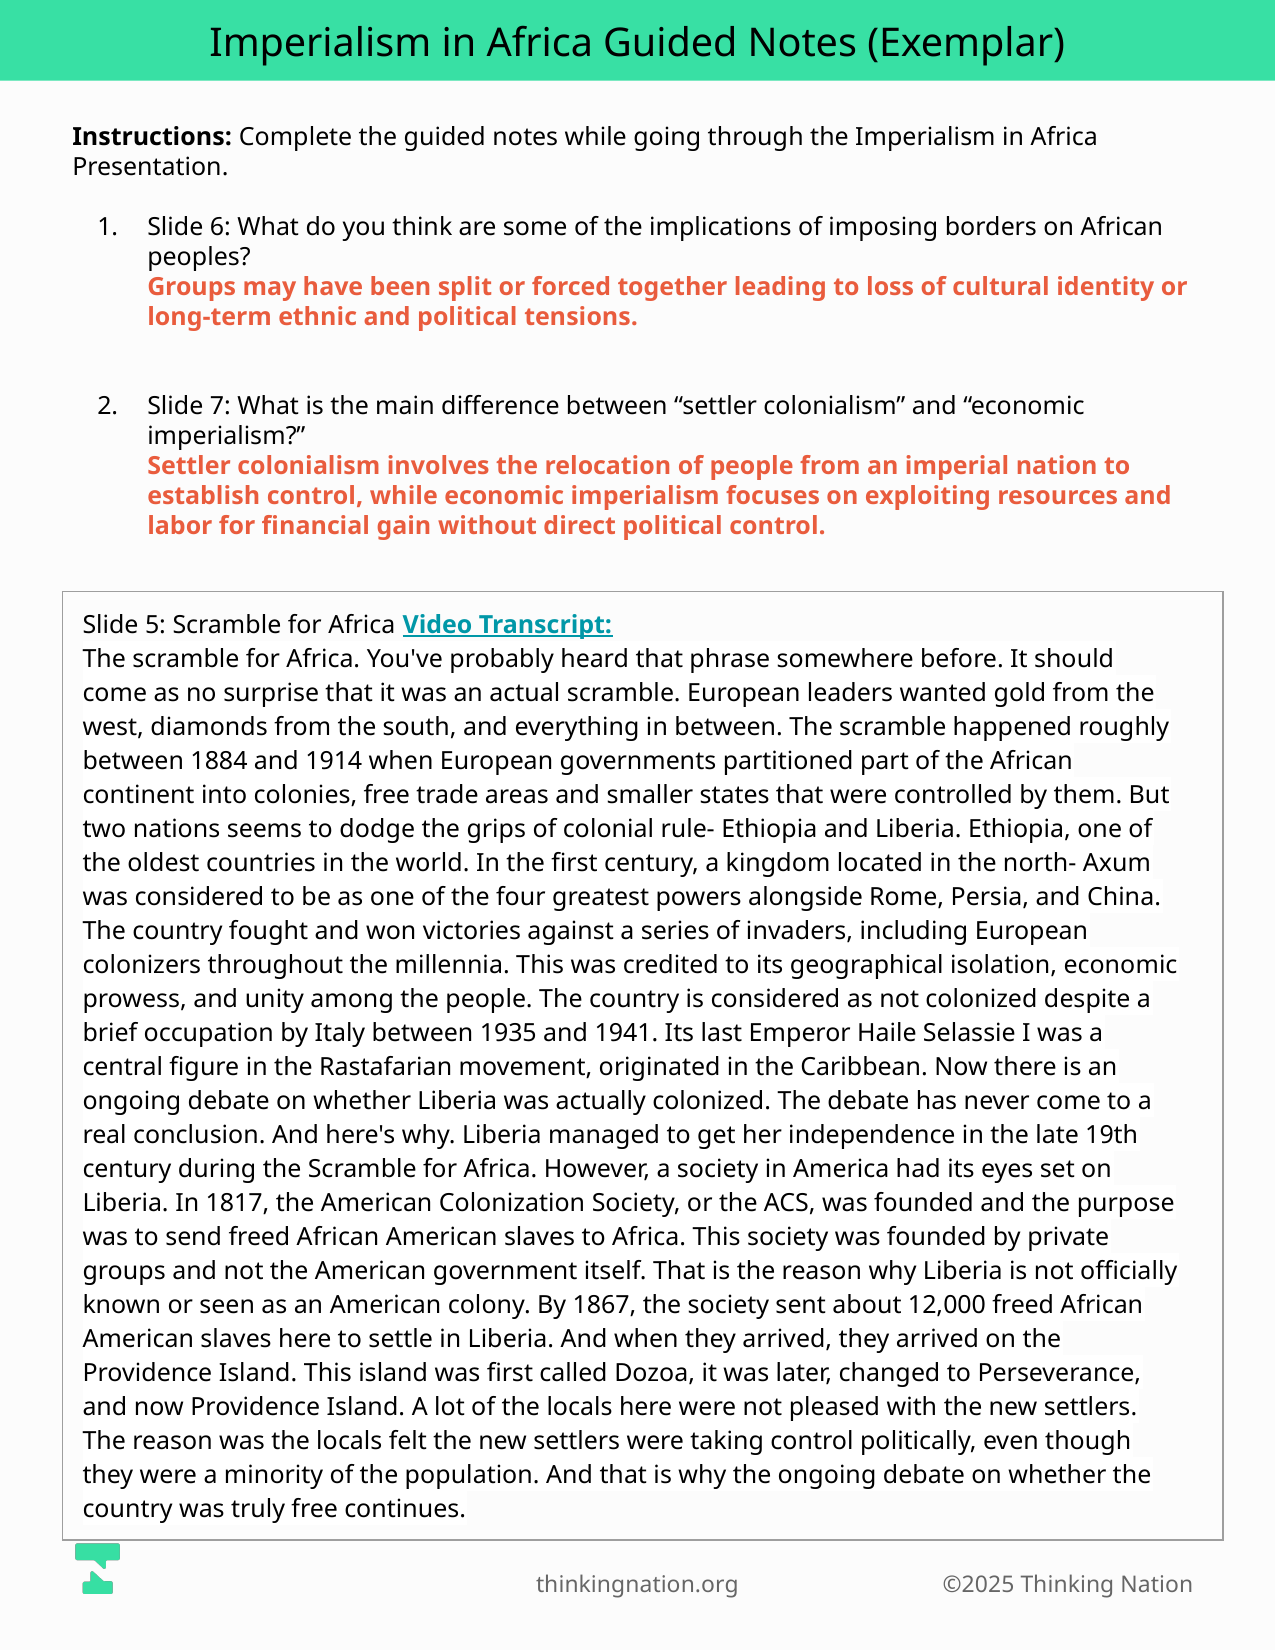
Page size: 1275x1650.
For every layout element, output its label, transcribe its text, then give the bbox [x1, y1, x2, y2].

text_box thinkingnation.org [486, 1553, 789, 1605]
table_header Slide 5: Scramble for Africa Video Transcript: The scramble for Africa. You've probably heard that phrase somewhere before. It should come as no surprise that it was an actual scramble. European leaders wanted gold from the west, diamonds from the south, and everything in between. The scramble happened roughly between 1884 and 1914 when European governments partitioned part of the African continent into colonies, free trade areas and smaller states that were controlled by them. But two nations seems to dodge the grips of colonial rule- Ethiopia and Liberia. Ethiopia, one of the oldest countries in the world. In the first century, a kingdom located in the north- Axum was considered to be as one of the four greatest powers alongside Rome, Persia, and China. The country fought and won victories against a series of invaders, including European colonizers throughout the millennia. This was credited to its geographical isolation, economic prowess, and unity among the people. The country is considered as not colonized despite a brief occupation by Italy between 1935 and 1941. Its last Emperor Haile Selassie I was a central figure in the Rastafarian movement, originated in the Caribbean. Now there is an ongoing debate on whether Liberia was actually colonized. The debate has never come to a real conclusion. And here's why. Liberia managed to get her independence in the late 19th century during the Scramble for Africa. However, a society in America had its eyes set on Liberia. In 1817, the American Colonization Society, or the ACS, was founded and the purpose was to send freed African American slaves to Africa. This society was founded by private groups and not the American government itself. That is the reason why Liberia is not officially known or seen as an American colony. By 1867, the society sent about 12,000 freed African American slaves here to settle in Liberia. And when they arrived, they arrived on the Providence Island. This island was first called Dozoa, it was later, changed to Perseverance, and now Providence Island. A lot of the locals here were not pleased with the new settlers. The reason was the locals felt the new settlers were taking control politically, even though they were a minority of the population. And that is why the ongoing debate on whether the country was truly free continues. [63, 592, 1222, 1539]
text_box Instructions: Complete the guided notes while going through the Imperialism in Africa Presentation. Slide 6: What do you think are some of the implications of imposing borders on African peoples? Groups may have been split or forced together leading to loss of cultural identity or long-term ethnic and political tensions. Slide 7: What is the main difference between “settler colonialism” and “economic imperialism?” Settler colonialism involves the relocation of people from an imperial nation to establish control, while economic imperialism focuses on exploiting resources and labor for financial gain without direct political control. [57, 105, 1218, 585]
text_box Imperialism in Africa Guided Notes (Exemplar) [0, 0, 1275, 81]
text_box ©2025 Thinking Nation [907, 1553, 1210, 1605]
picture [62, 1533, 133, 1604]
